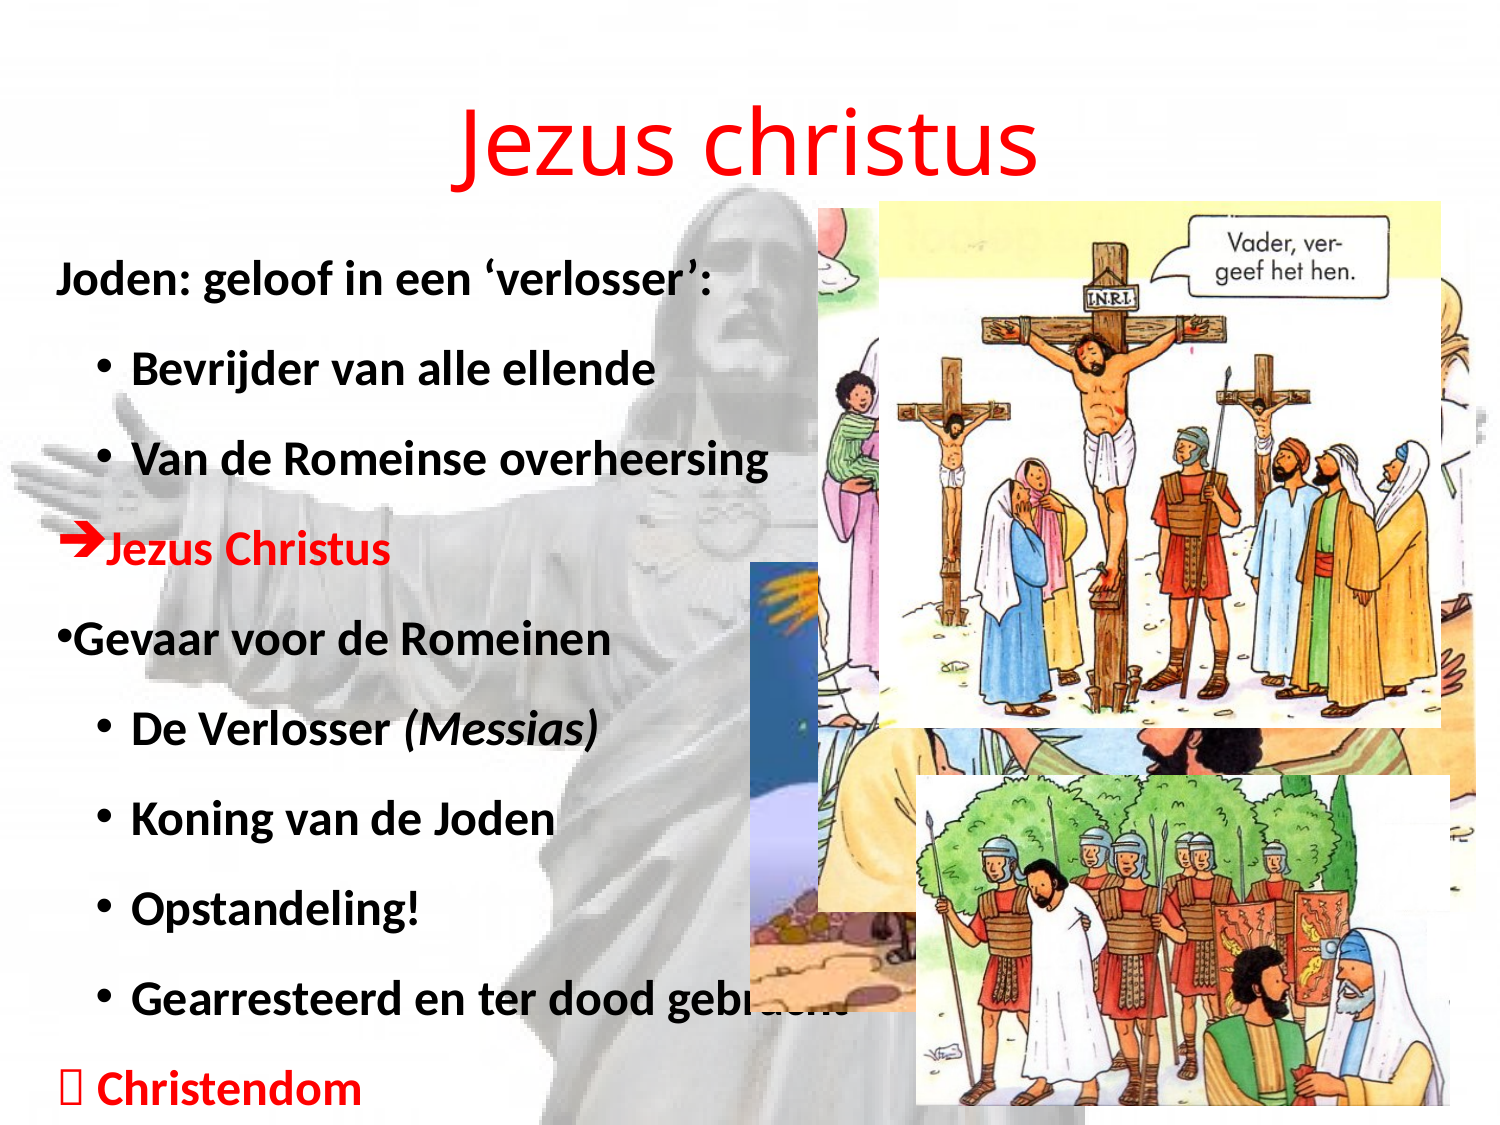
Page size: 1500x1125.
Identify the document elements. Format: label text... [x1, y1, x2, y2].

text_box Joden: geloof in een ‘verlosser’: Bevrijder van alle ellende Van de Romeinse overheersing Jezus Christus Gevaar voor de Romeinen De Verlosser (Messias) Koning van de Joden Opstandeling! Gearresteerd en ter dood gebracht  Christendom [41, 208, 1164, 1123]
picture [749, 200, 1477, 1107]
title Jezus christus [75, 45, 1425, 208]
